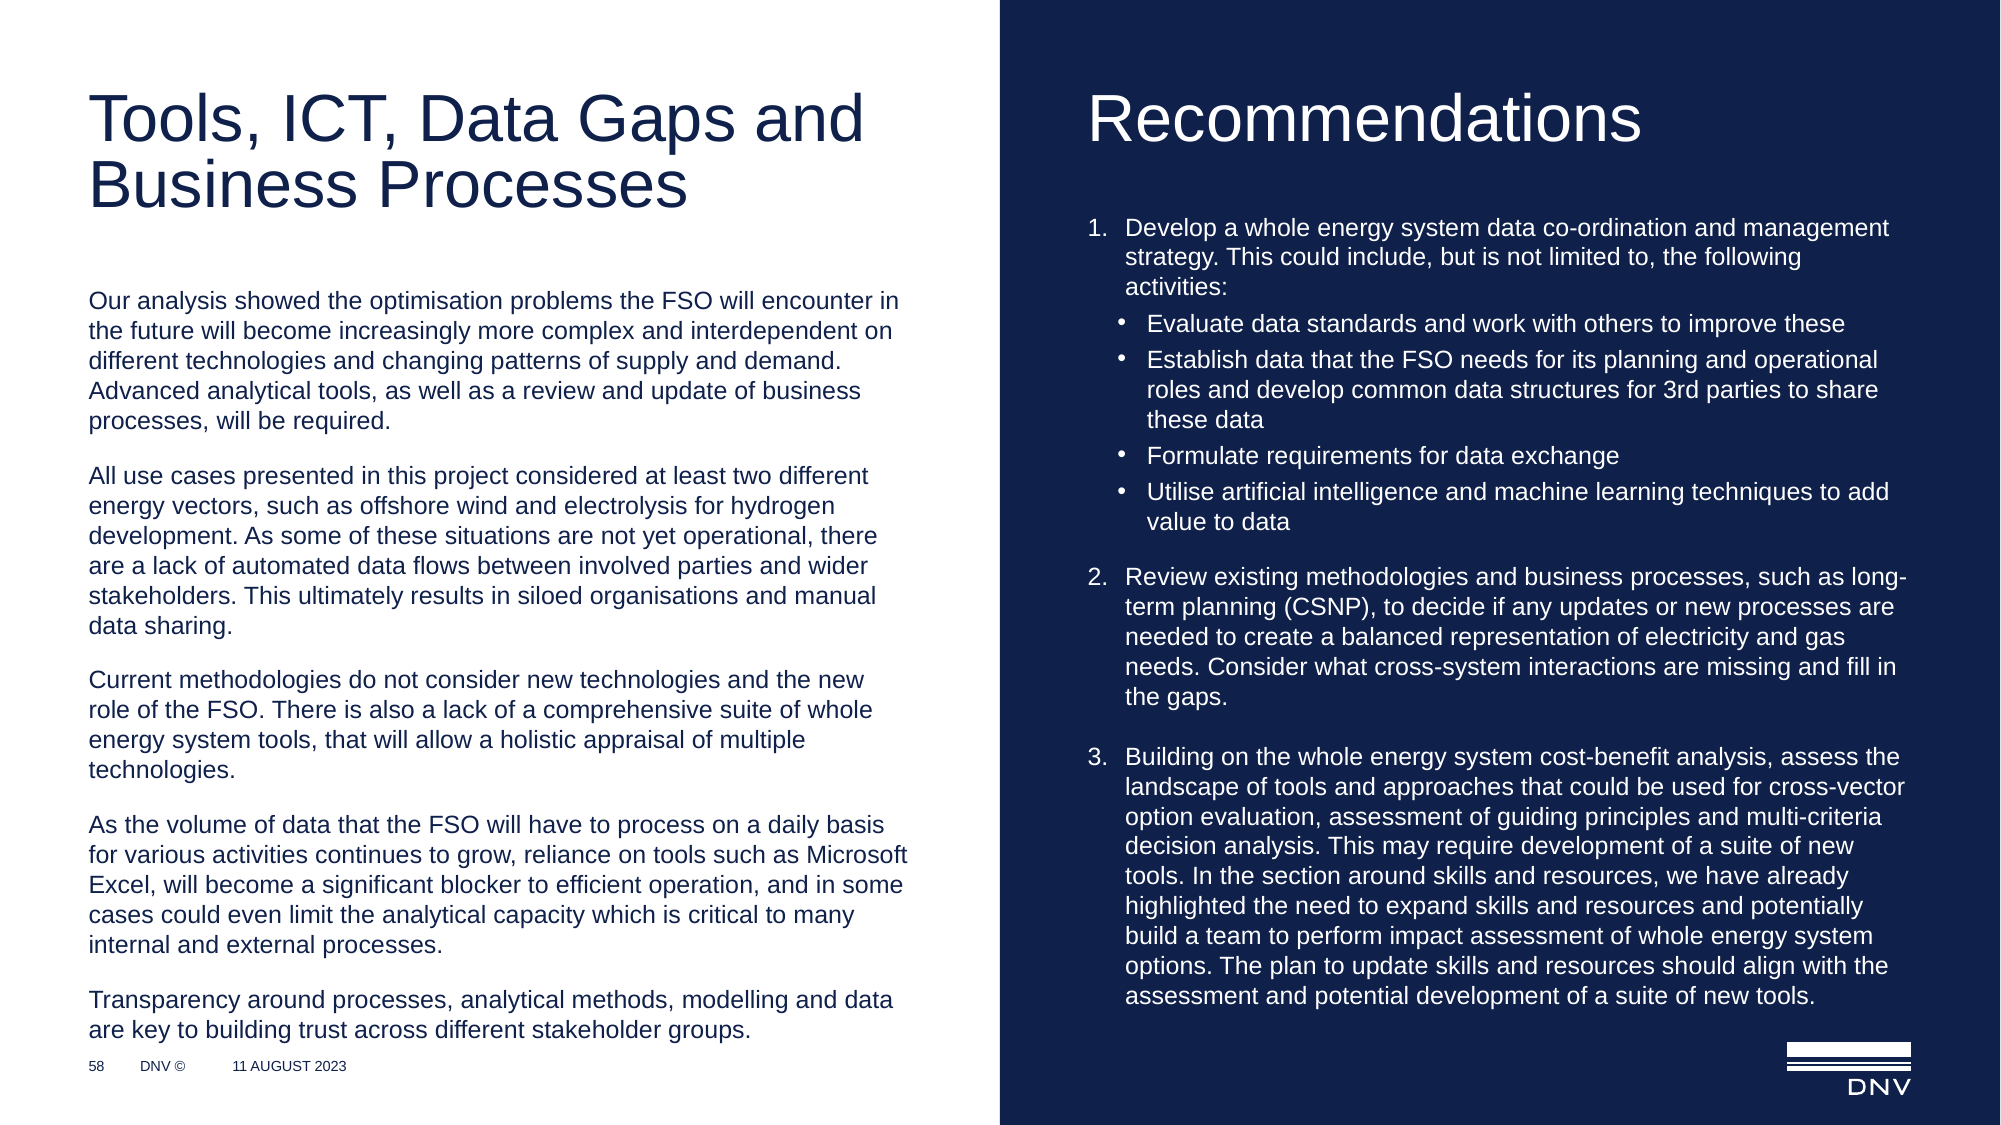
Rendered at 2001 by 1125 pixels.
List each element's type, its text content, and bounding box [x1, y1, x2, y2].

text_box Develop a whole energy system data co-ordination and management strategy. This could include, but is not limited to, the following activities: Evaluate data standards and work with others to improve these Establish data that the FSO needs for its planning and operational roles and develop common data structures for 3rd parties to share these data Formulate requirements for data exchange Utilise artificial intelligence and machine learning techniques to add value to data Review existing methodologies and business processes, such as long-term planning (CSNP), to decide if any updates or new processes are needed to create a balanced representation of electricity and gas needs. Consider what cross-system interactions are missing and fill in the gaps. Building on the whole energy system cost-benefit analysis, assess the landscape of tools and approaches that could be used for cross-vector option evaluation, assessment of guiding principles and multi-criteria decision analysis. This may require development of a suite of new tools. In the section around skills and resources, we have already highlighted the need to expand skills and resources and potentially build a team to perform impact assessment of whole energy system options. The plan to update skills and resources should align with the assessment and potential development of a suite of new tools. [1087, 211, 1911, 1057]
title Tools, ICT, Data Gaps and Business Processes [88, 88, 912, 243]
list Our analysis showed the optimisation problems the FSO will encounter in the future will become increasingly more complex and interdependent on different technologies and changing patterns of supply and demand. Advanced analytical tools, as well as a review and update of business processes, will be required. All use cases presented in this project considered at least two different energy vectors, such as offshore wind and electrolysis for hydrogen development. As some of these situations are not yet operational, there are a lack of automated data flows between involved parties and wider stakeholders. This ultimately results in siloed organisations and manual data sharing. Current methodologies do not consider new technologies and the new role of the FSO. There is also a lack of a comprehensive suite of whole energy system tools, that will allow a holistic appraisal of multiple technologies. As the volume of data that the FSO will have to process on a daily basis for various activities continues to grow, reliance on tools such as Microsoft Excel, will become a significant blocker to efficient operation, and in some cases could even limit the analytical capacity which is critical to many internal and external processes. Transparency around processes, analytical methods, modelling and data are key to building trust across different stakeholder groups. [88, 284, 912, 1103]
slide_number 58 [88, 1056, 133, 1082]
list Recommendations [1087, 88, 1911, 211]
